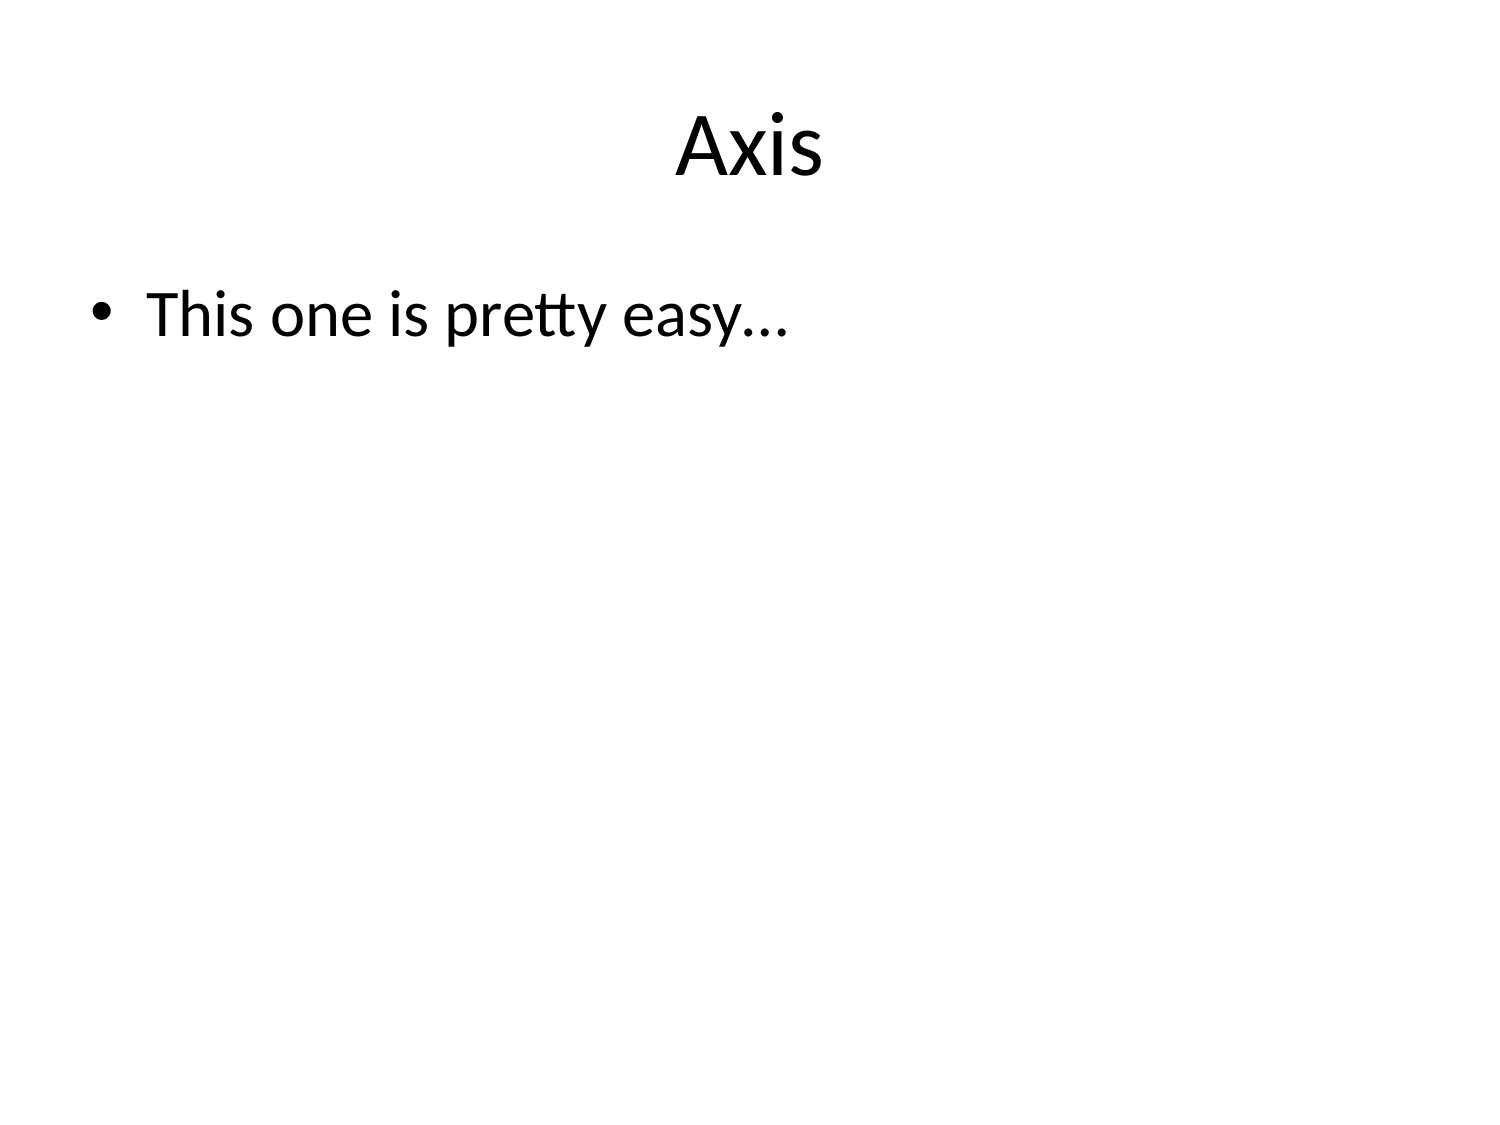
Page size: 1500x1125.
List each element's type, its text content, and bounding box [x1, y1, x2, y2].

title Axis [75, 45, 1425, 233]
list This one is pretty easy… [75, 262, 1425, 1005]
